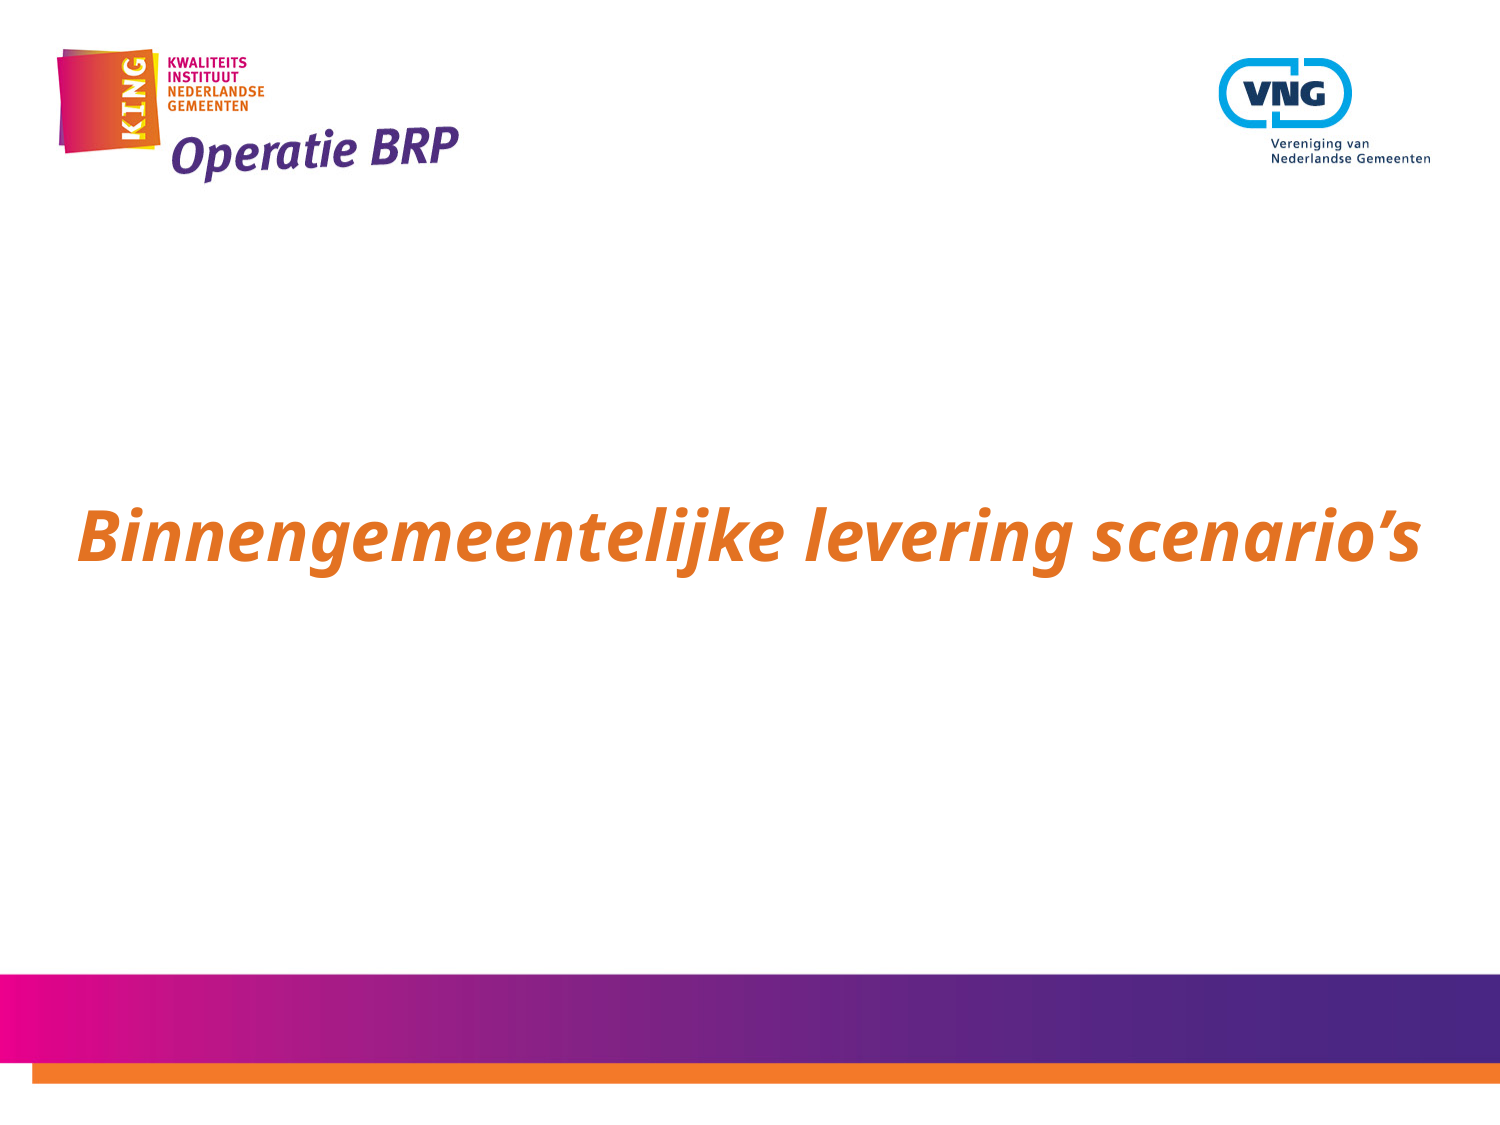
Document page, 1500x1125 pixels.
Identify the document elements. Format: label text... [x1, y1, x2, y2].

picture [0, 0, 1500, 439]
title Binnengemeentelijke levering scenario’s [0, 439, 1500, 628]
picture [0, 628, 1500, 1125]
